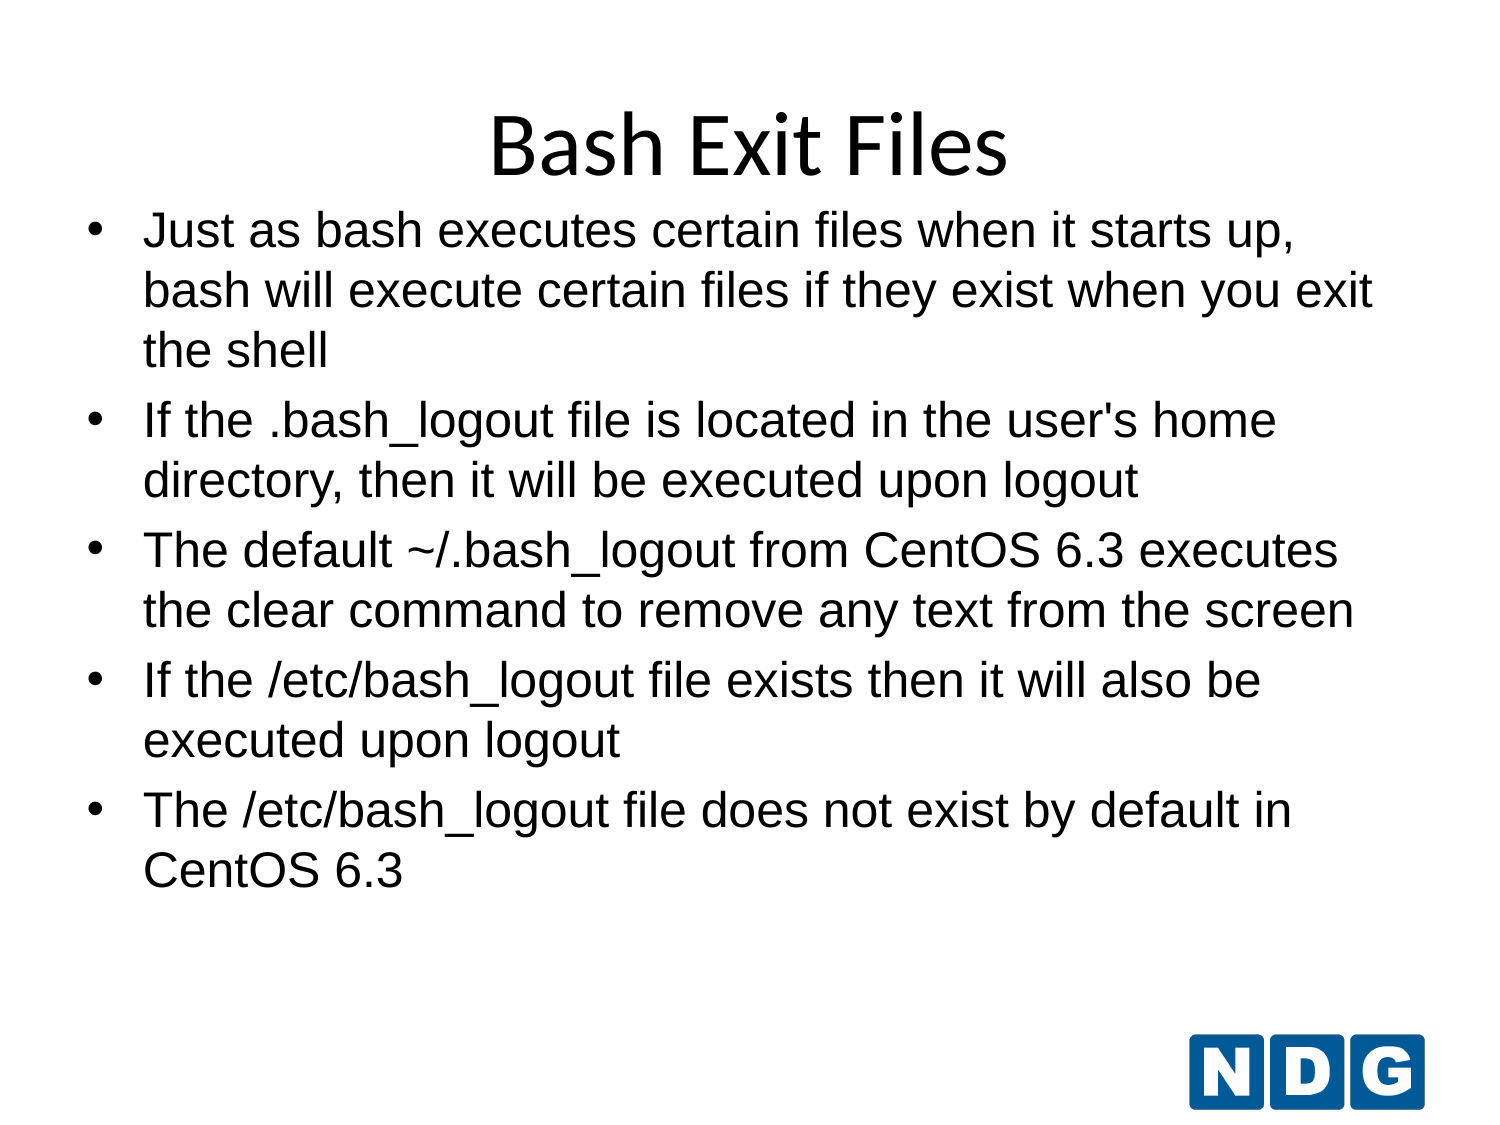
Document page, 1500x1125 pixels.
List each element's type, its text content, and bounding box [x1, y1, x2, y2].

title Bash Exit Files [74, 44, 1426, 233]
list Just as bash executes certain files when it starts up, bash will execute certain files if they exist when you exit the shell If the .bash_logout file is located in the user's home directory, then it will be executed upon logout The default ~/.bash_logout from CentOS 6.3 executes the clear command to remove any text from the screen If the /etc/bash_logout file exists then it will also be executed upon logout The /etc/bash_logout file does not exist by default in CentOS 6.3 [71, 190, 1393, 988]
picture [1189, 1034, 1425, 1110]
